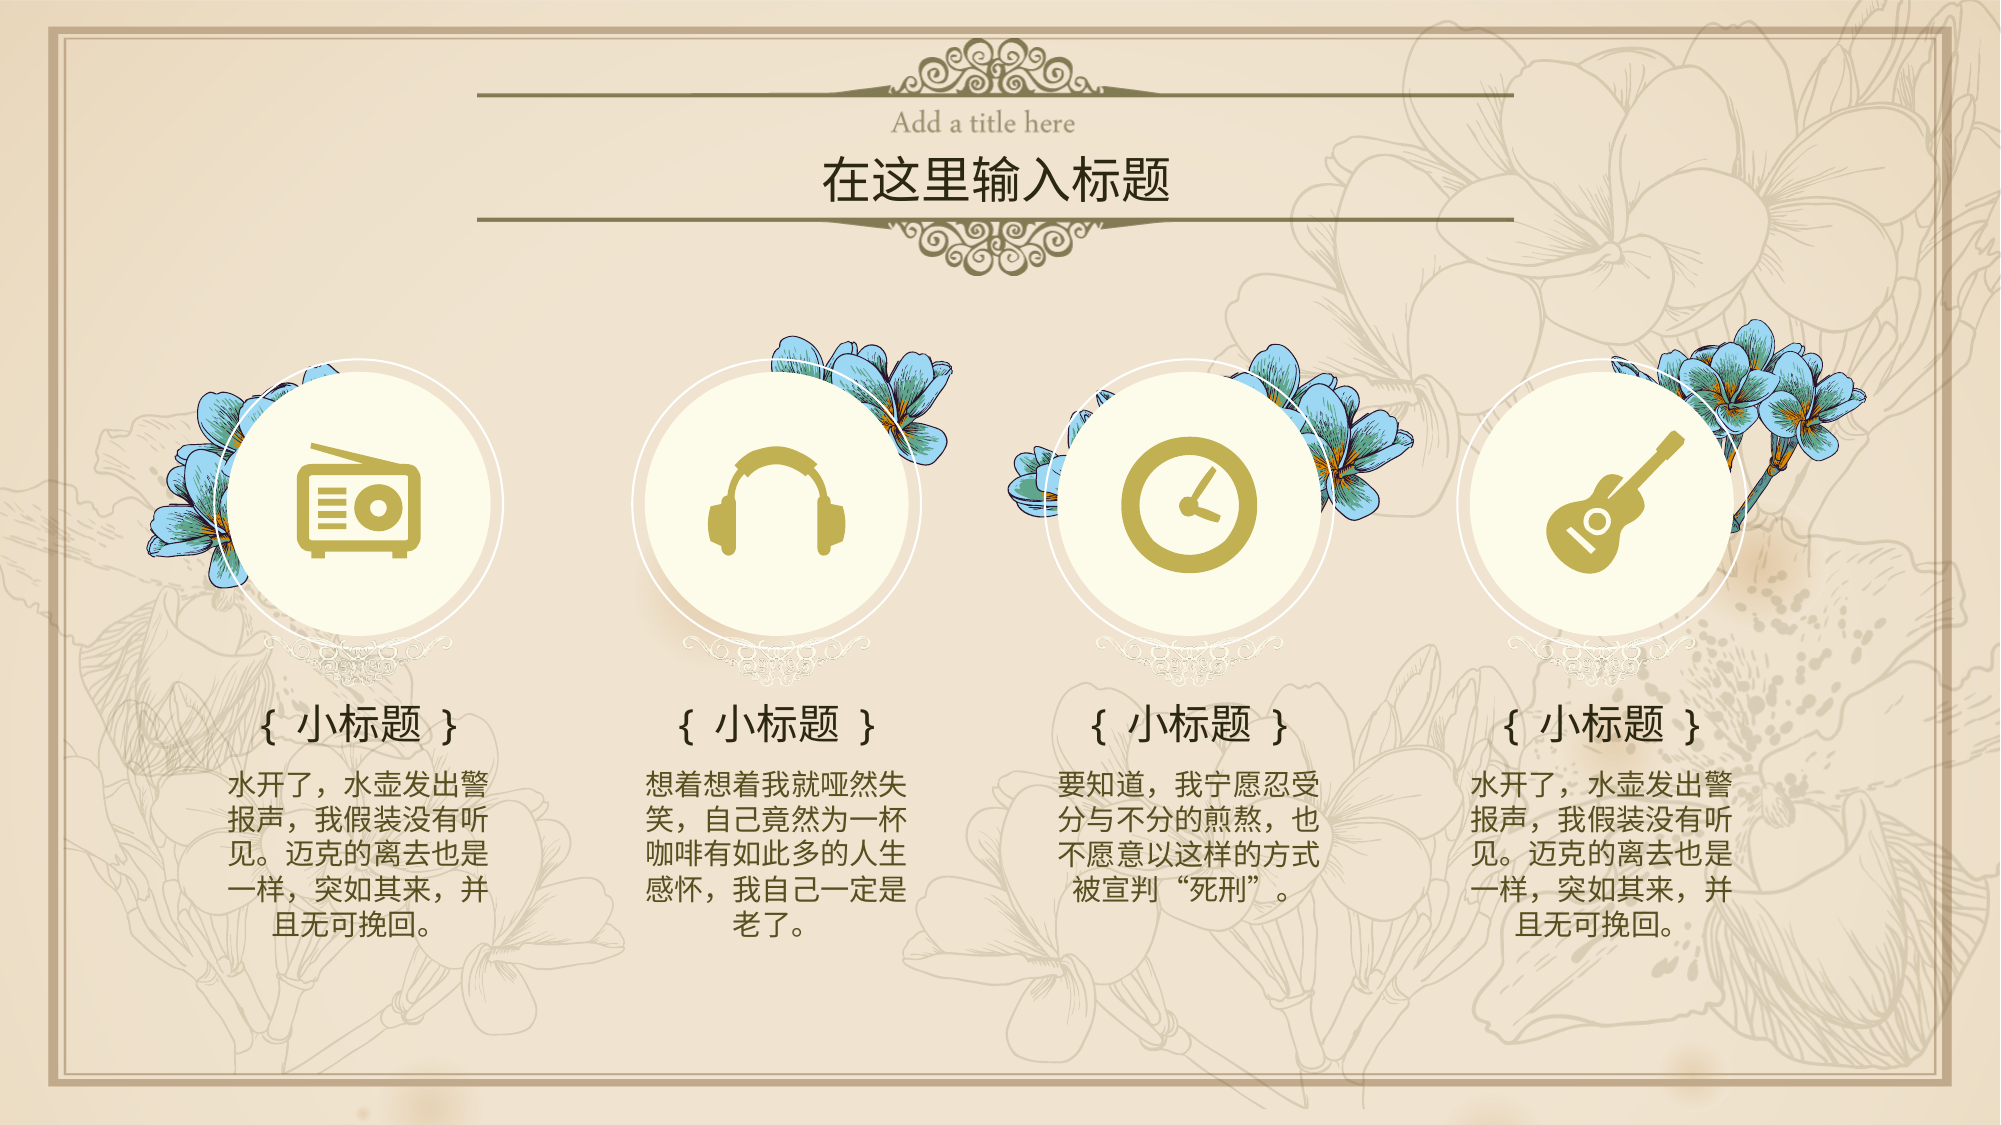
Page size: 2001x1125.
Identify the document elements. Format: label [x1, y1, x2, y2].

picture [0, 0, 2001, 1125]
text_box [975, 321, 1401, 917]
text_box [618, 333, 965, 951]
text_box [1444, 301, 1856, 951]
text_box [478, 38, 1515, 277]
text_box [160, 359, 517, 951]
